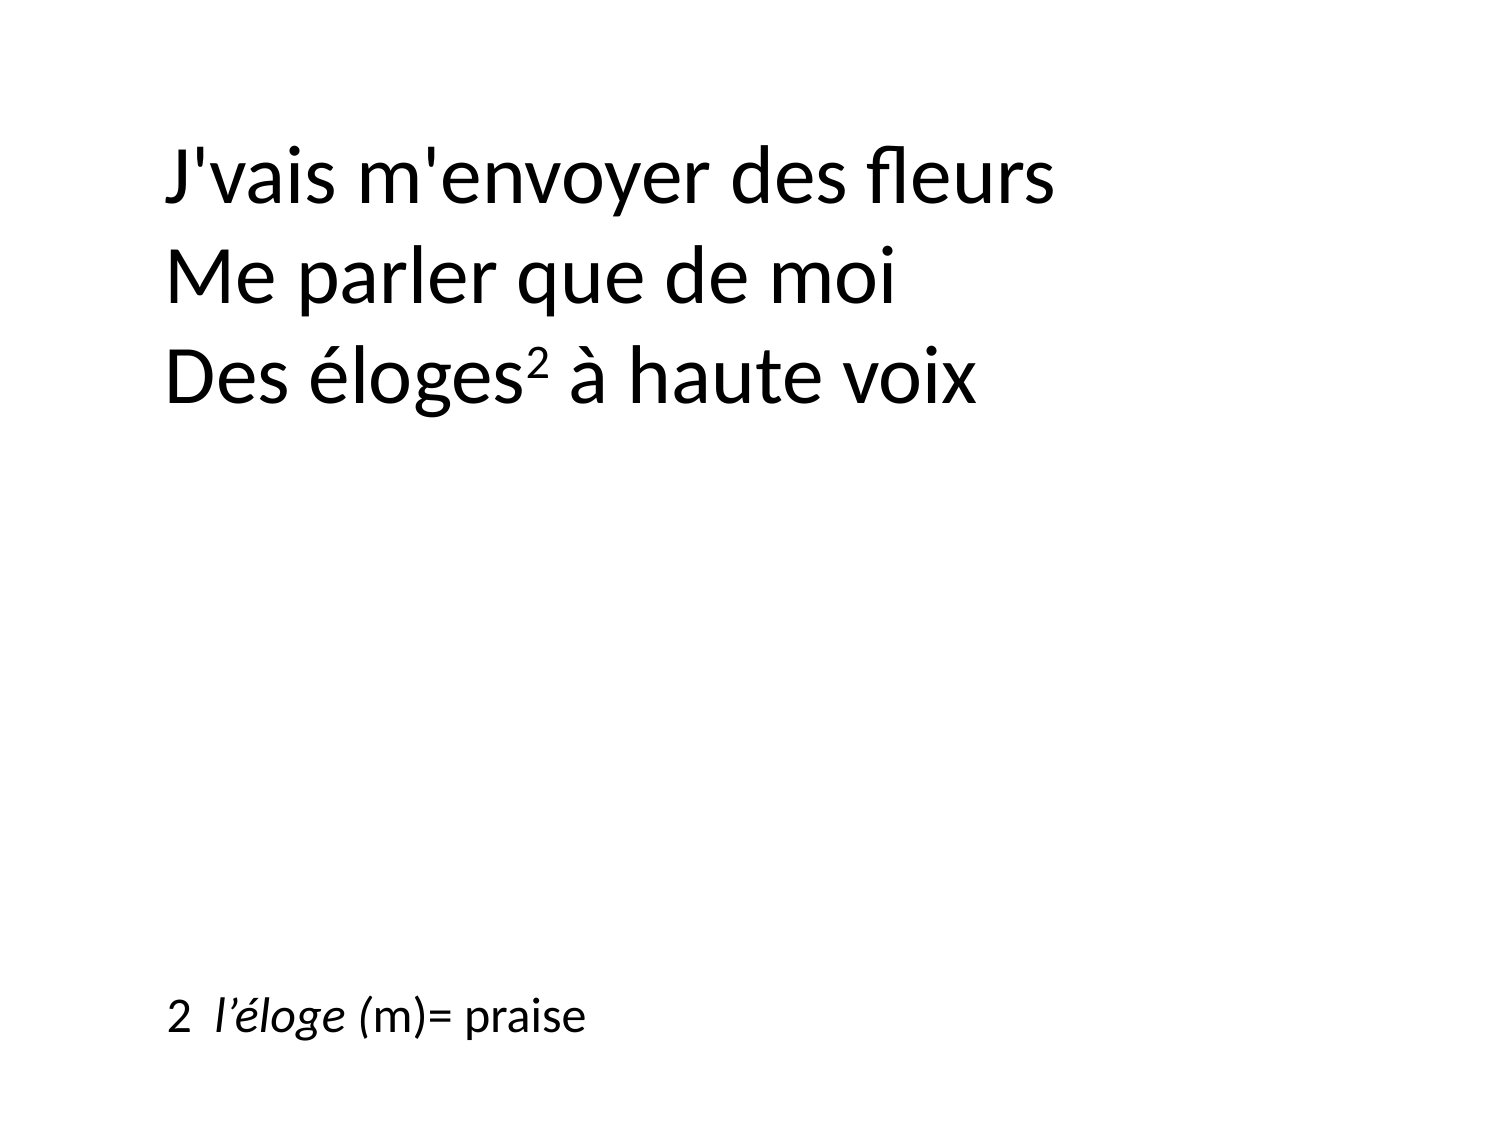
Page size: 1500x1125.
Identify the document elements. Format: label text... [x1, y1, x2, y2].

text_box J'vais m'envoyer des fleurs Me parler que de moi Des éloges2 à haute voix [149, 112, 1500, 528]
text_box 2 l’éloge (m)= praise [151, 974, 636, 1050]
